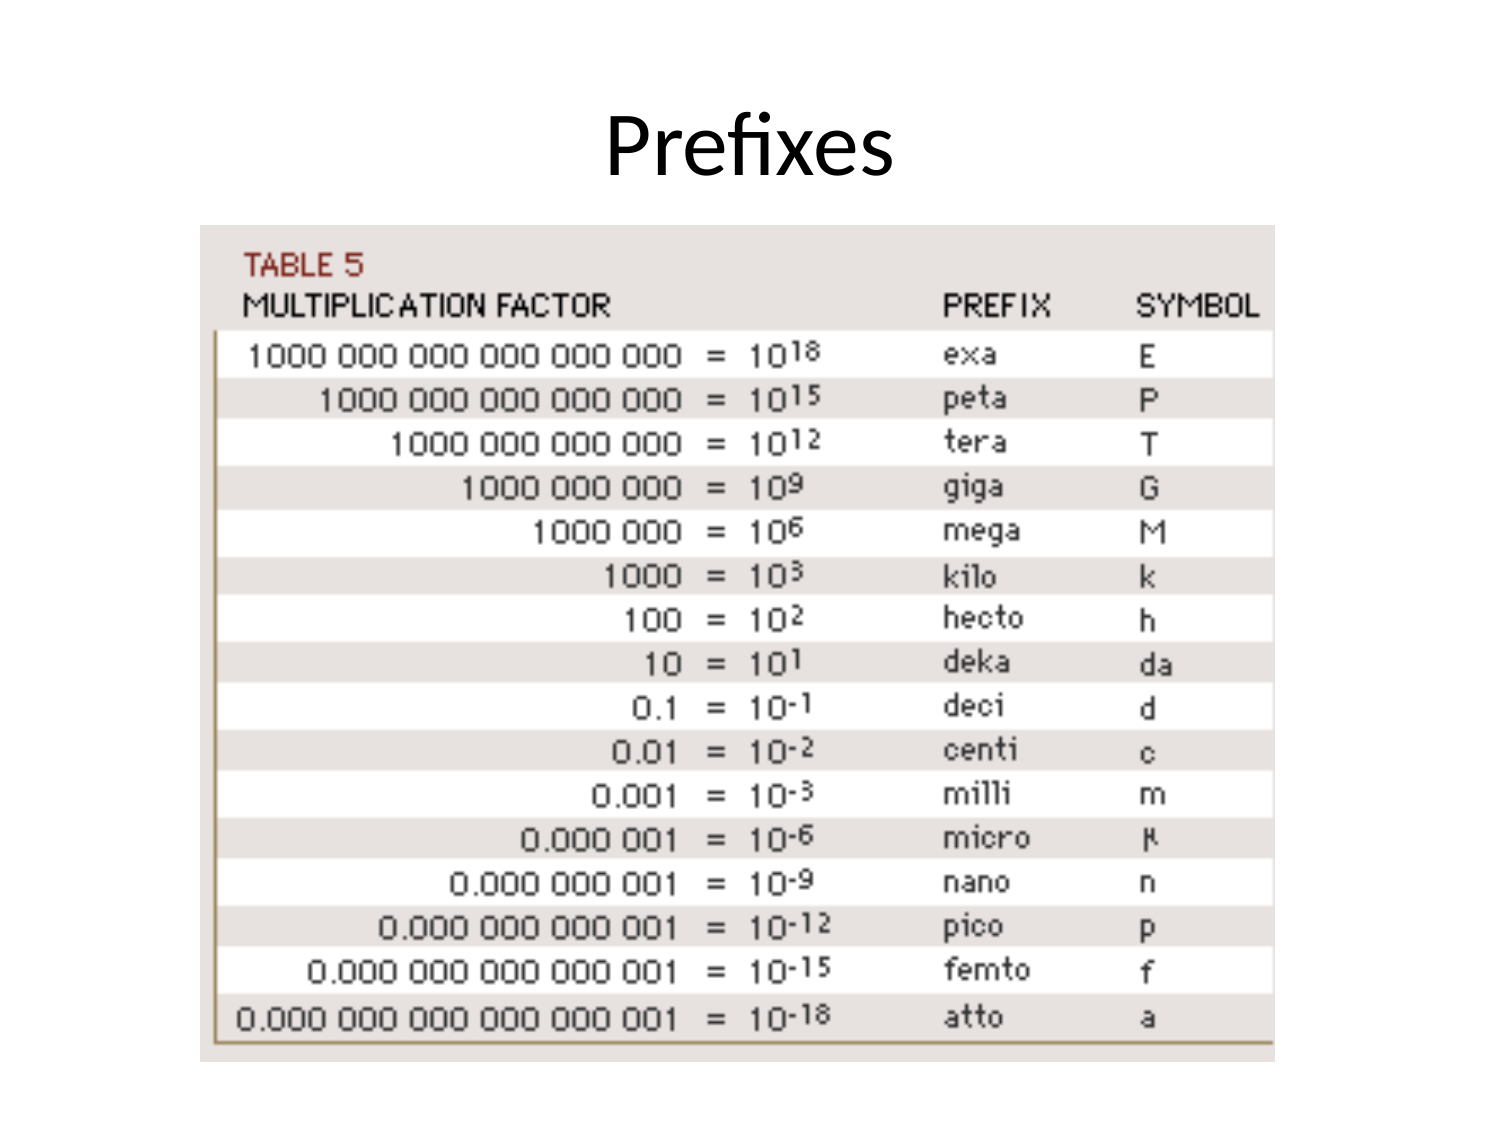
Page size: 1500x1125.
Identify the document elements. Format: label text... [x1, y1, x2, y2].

title Prefixes [75, 45, 1425, 233]
picture [199, 224, 1276, 1062]
